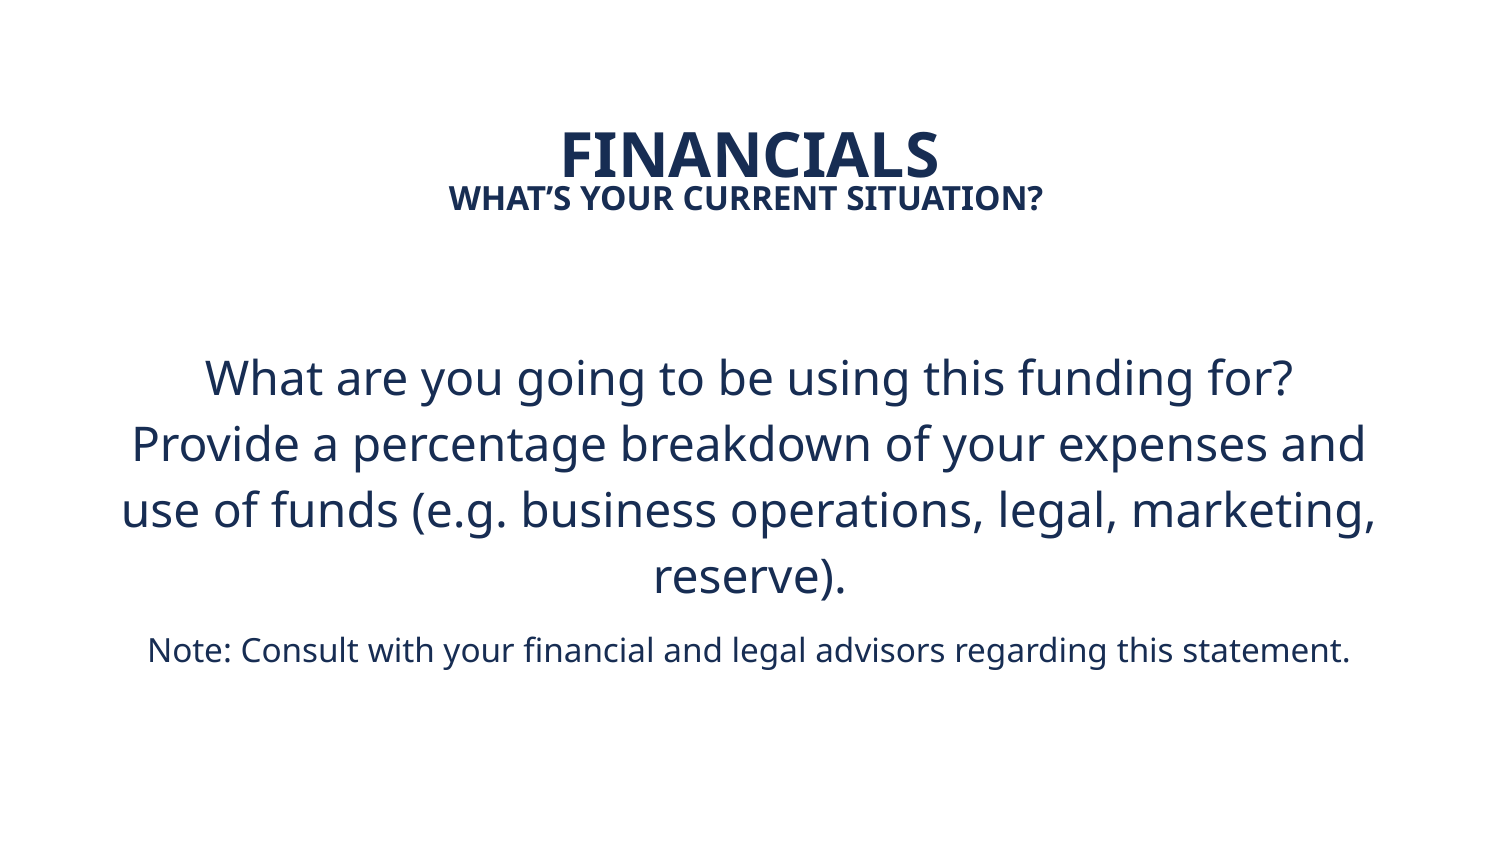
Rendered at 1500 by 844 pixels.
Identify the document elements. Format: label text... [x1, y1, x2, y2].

title FINANCIALS [313, 100, 1187, 172]
list WHAT’S YOUR CURRENT SITUATION? [375, 162, 1115, 229]
text_box What are you going to be using this funding for? Provide a percentage breakdown of your expenses and use of funds (e.g. business operations, legal, marketing, reserve). Note: Consult with your financial and legal advisors regarding this statement. [100, 323, 1400, 615]
